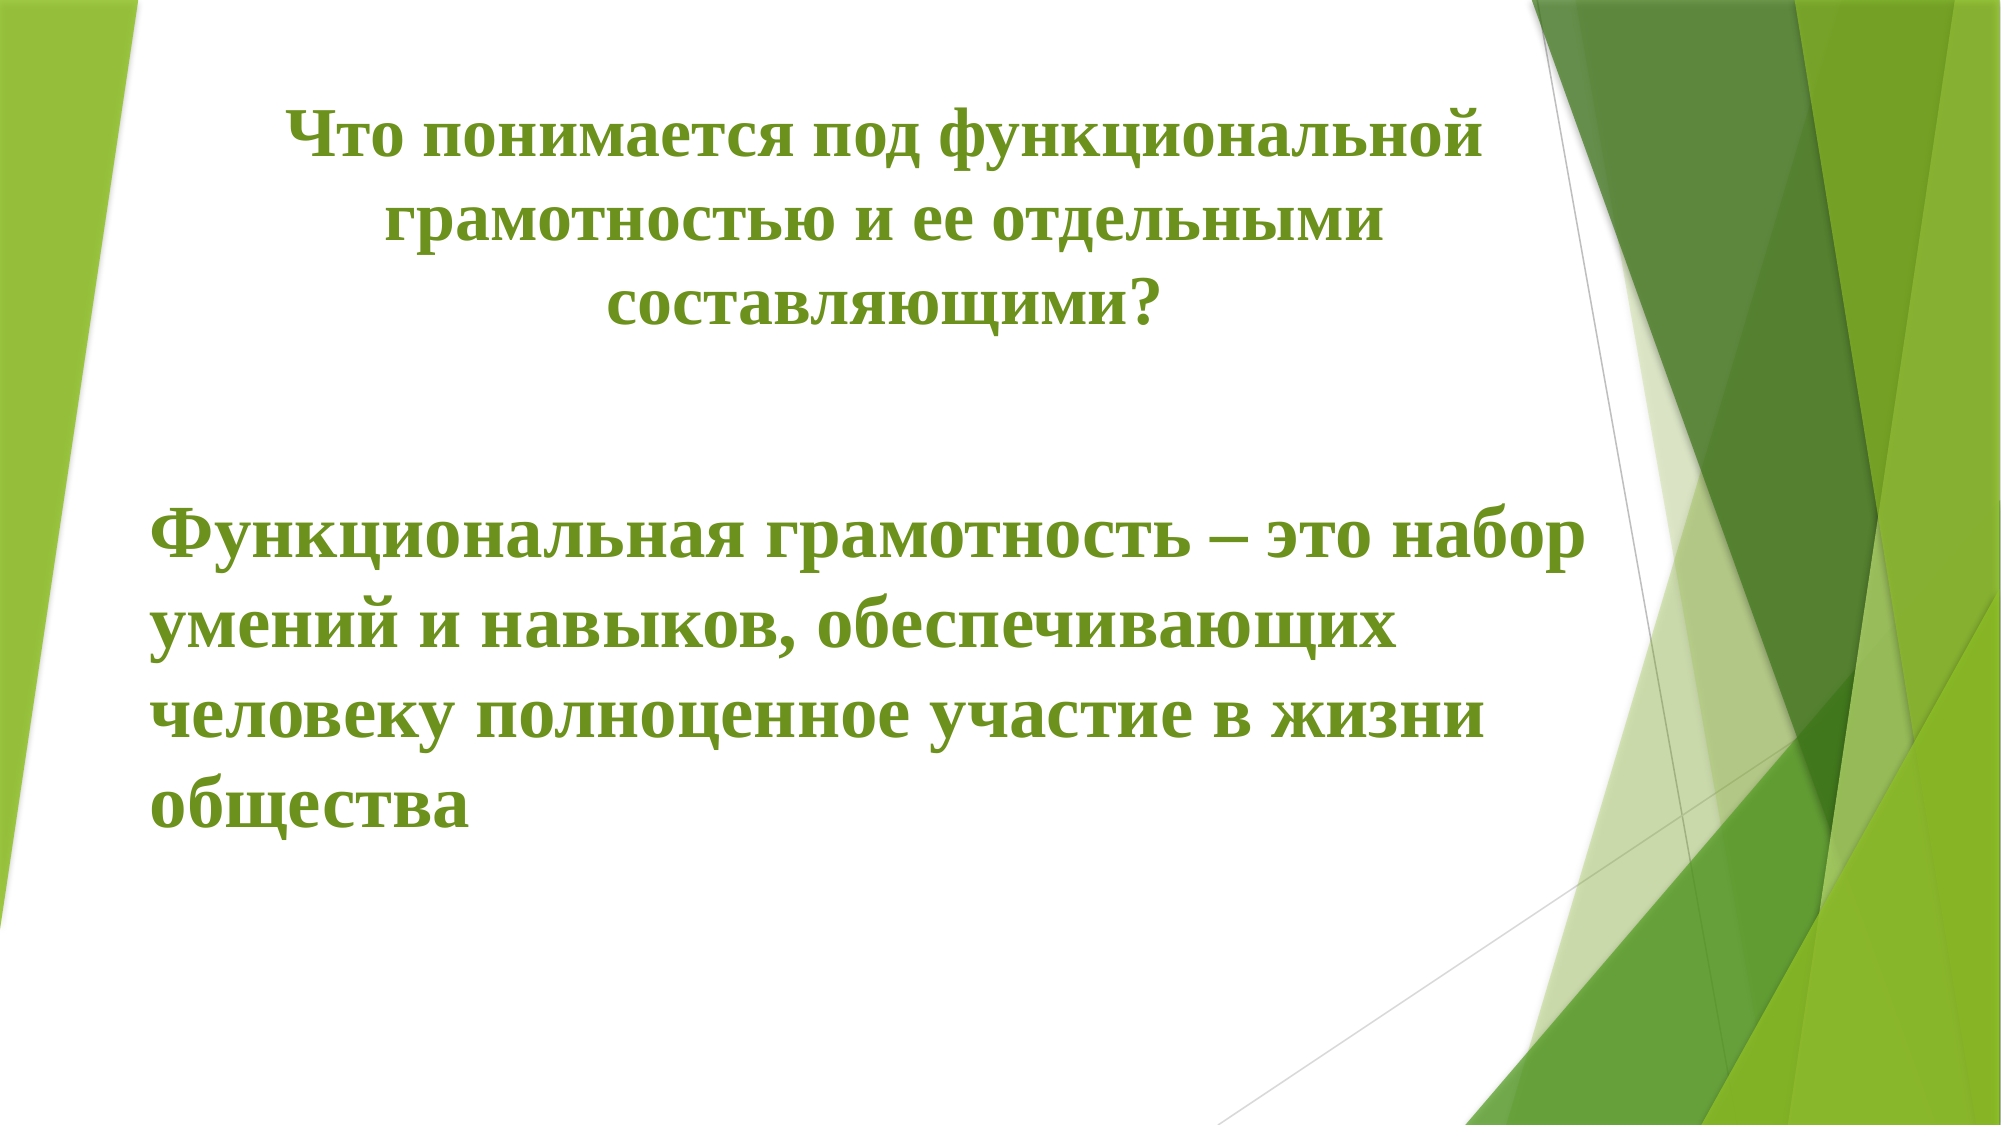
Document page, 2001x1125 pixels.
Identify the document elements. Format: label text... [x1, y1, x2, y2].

text_box Функциональная грамотность – это набор умений и навыков, обеспечивающих человеку полноценное участие в жизни общества [135, 474, 1636, 850]
title Что понимается под функциональной грамотностью и ее отдельными составляющими? [248, 75, 1523, 346]
